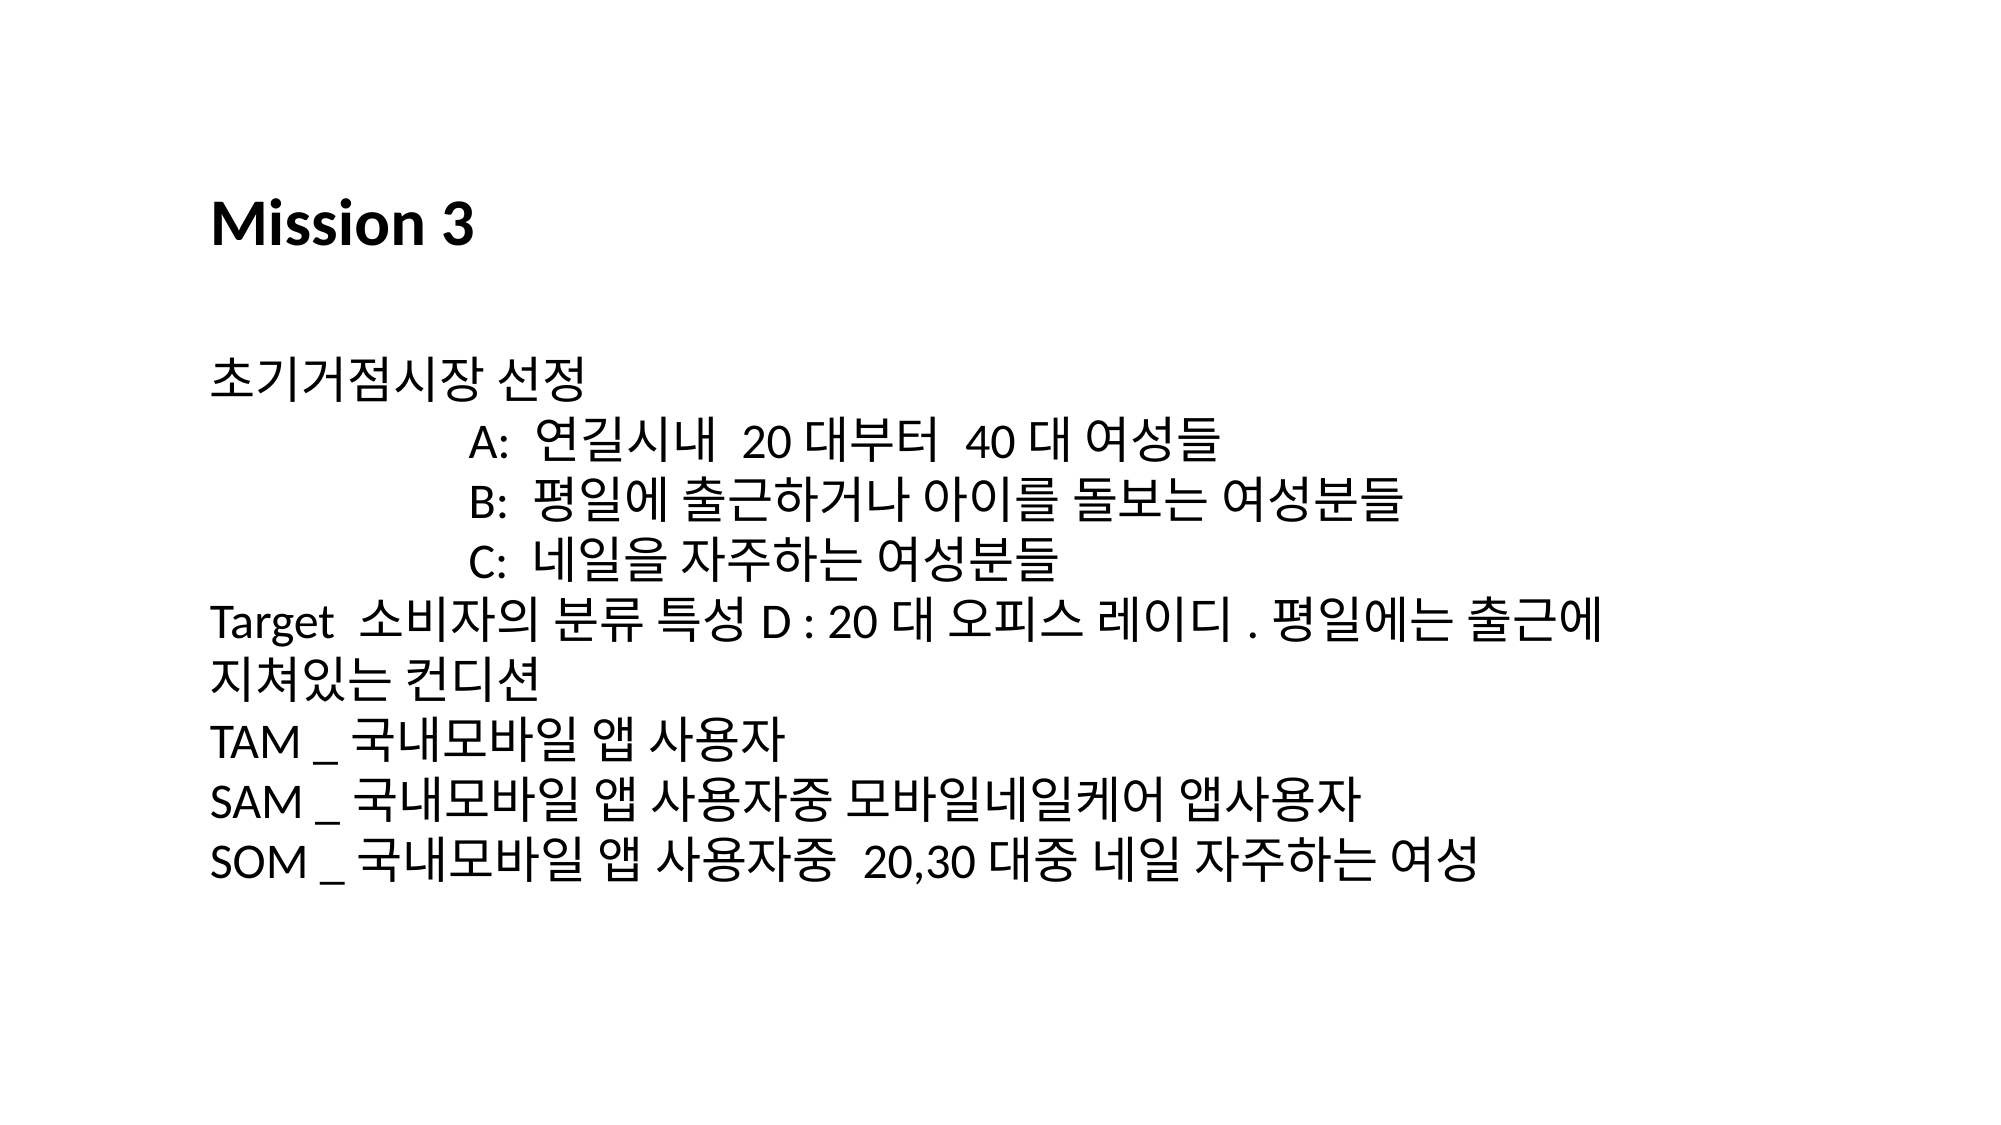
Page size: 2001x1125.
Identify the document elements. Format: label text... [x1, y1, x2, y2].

text_box Mission 3 초기거점시장 선정 A: 연길시내 20대부터 40대 여성들 B: 평일에 출근하거나 아이를 돌보는 여성분들 C: 네일을 자주하는 여성분들 Target 소비자의 분류 특성D : 20대 오피스 레이디.평일에는 출근에 지쳐있는 컨디션 TAM _국내모바일 앱 사용자 SAM _국내모바일 앱 사용자중 모바일네일케어 앱사용자 SOM _국내모바일 앱 사용자중 20,30대중 네일 자주하는 여성 [194, 171, 1725, 896]
